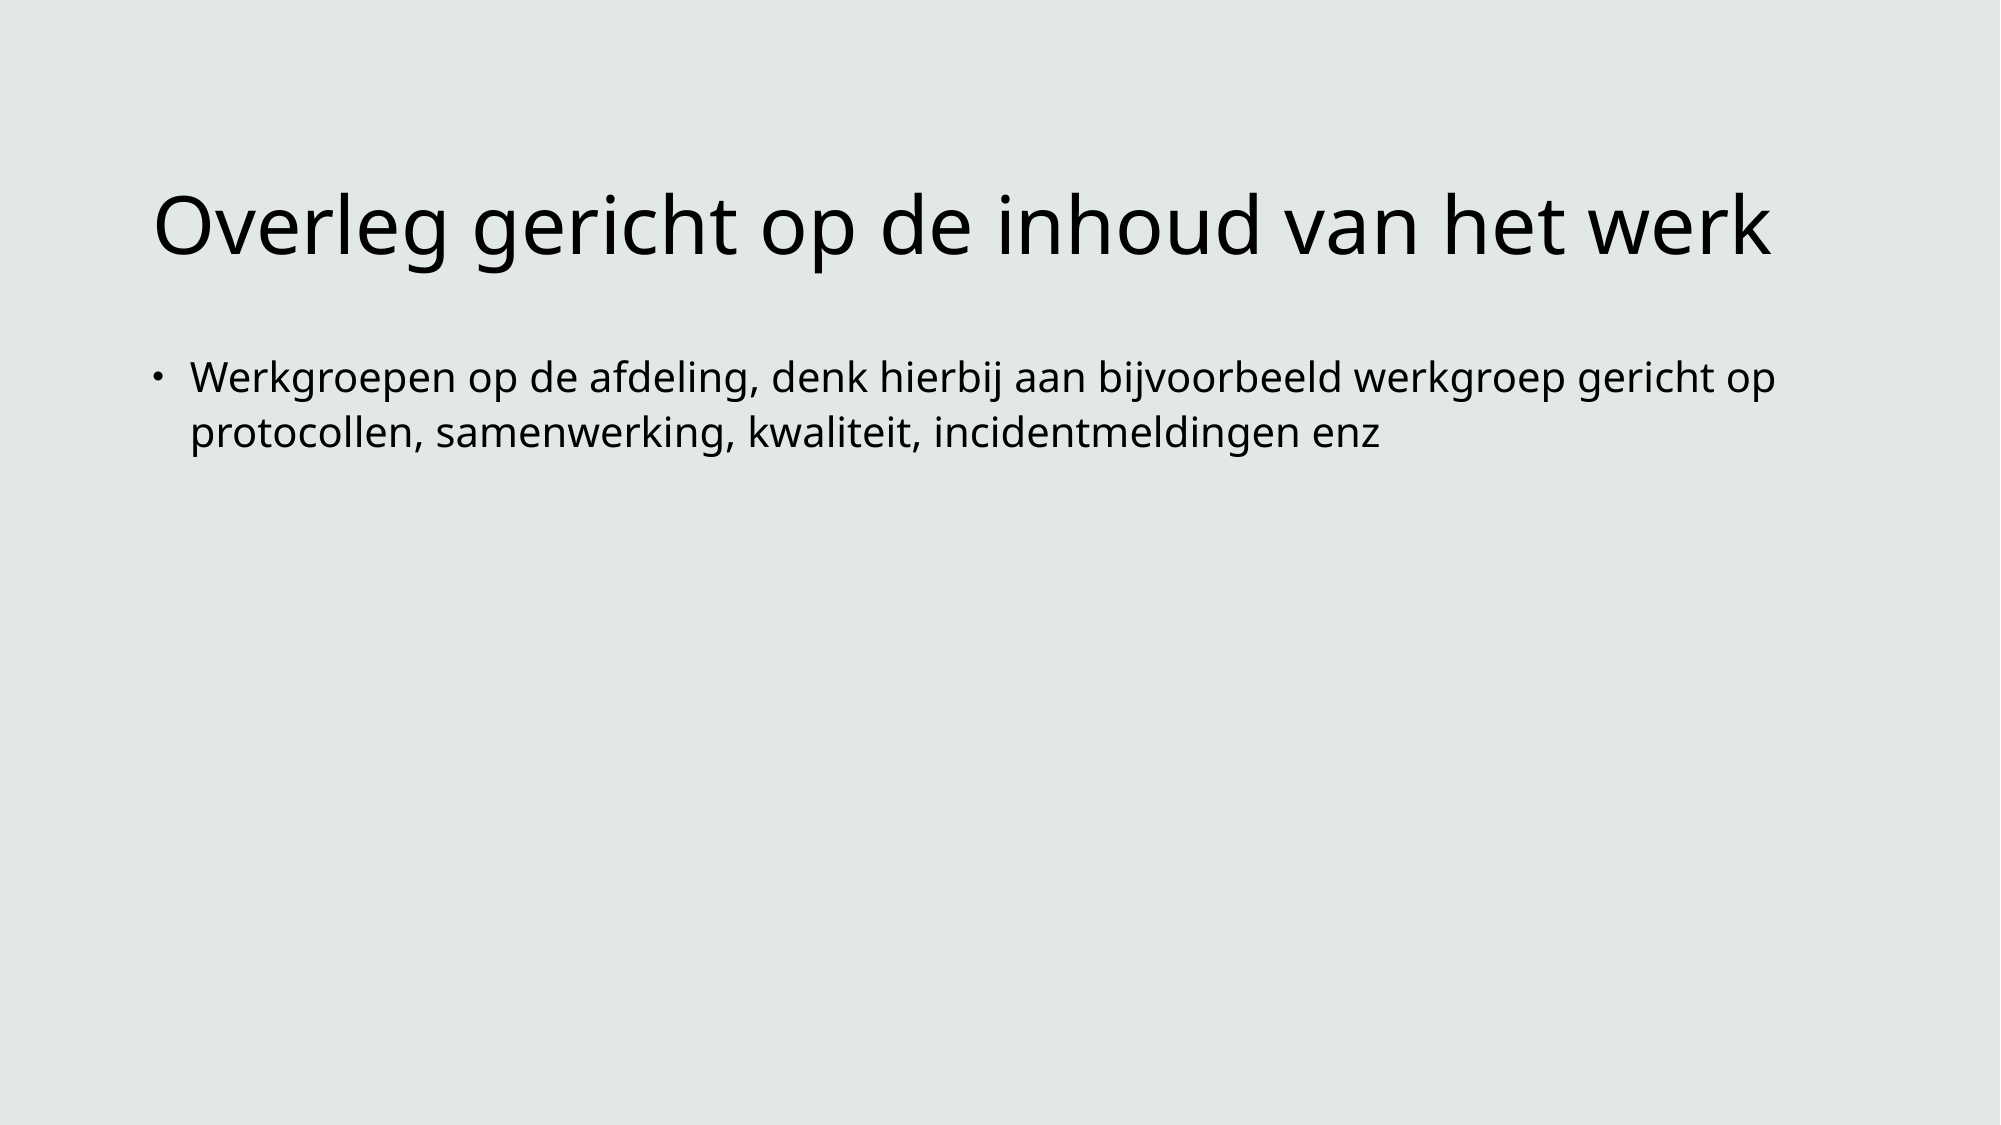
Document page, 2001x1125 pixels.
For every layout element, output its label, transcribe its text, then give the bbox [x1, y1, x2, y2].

list Werkgroepen op de afdeling, denk hierbij aan bijvoorbeeld werkgroep gericht op protocollen, samenwerking, kwaliteit, incidentmeldingen enz [137, 338, 1863, 1014]
title Overleg gericht op de inhoud van het werk [137, 95, 1863, 280]
